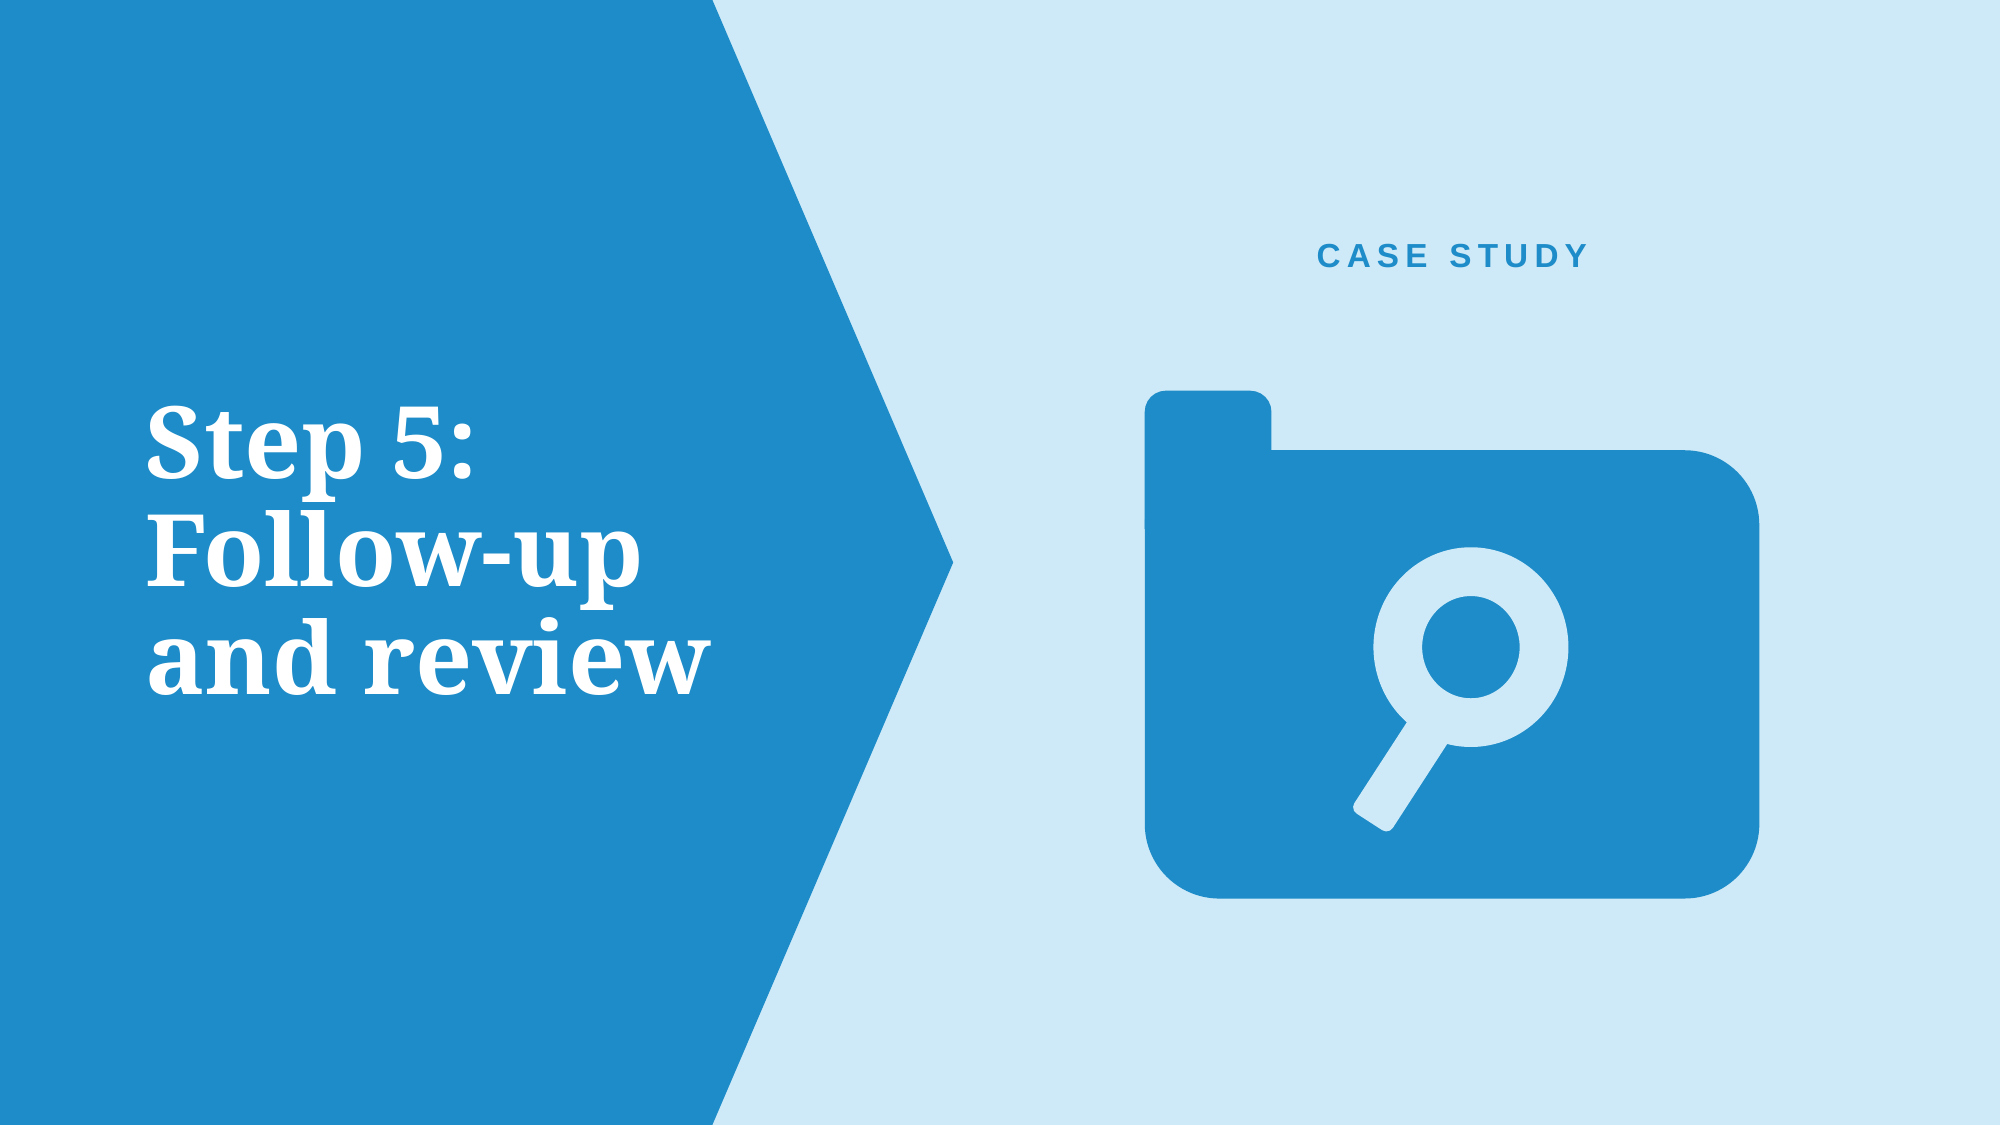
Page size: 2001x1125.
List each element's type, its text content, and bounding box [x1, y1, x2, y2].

text_box CASE STUDY [1046, 226, 1858, 282]
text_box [1144, 390, 1760, 899]
title Step 5: Follow-up and review [130, 508, 790, 601]
